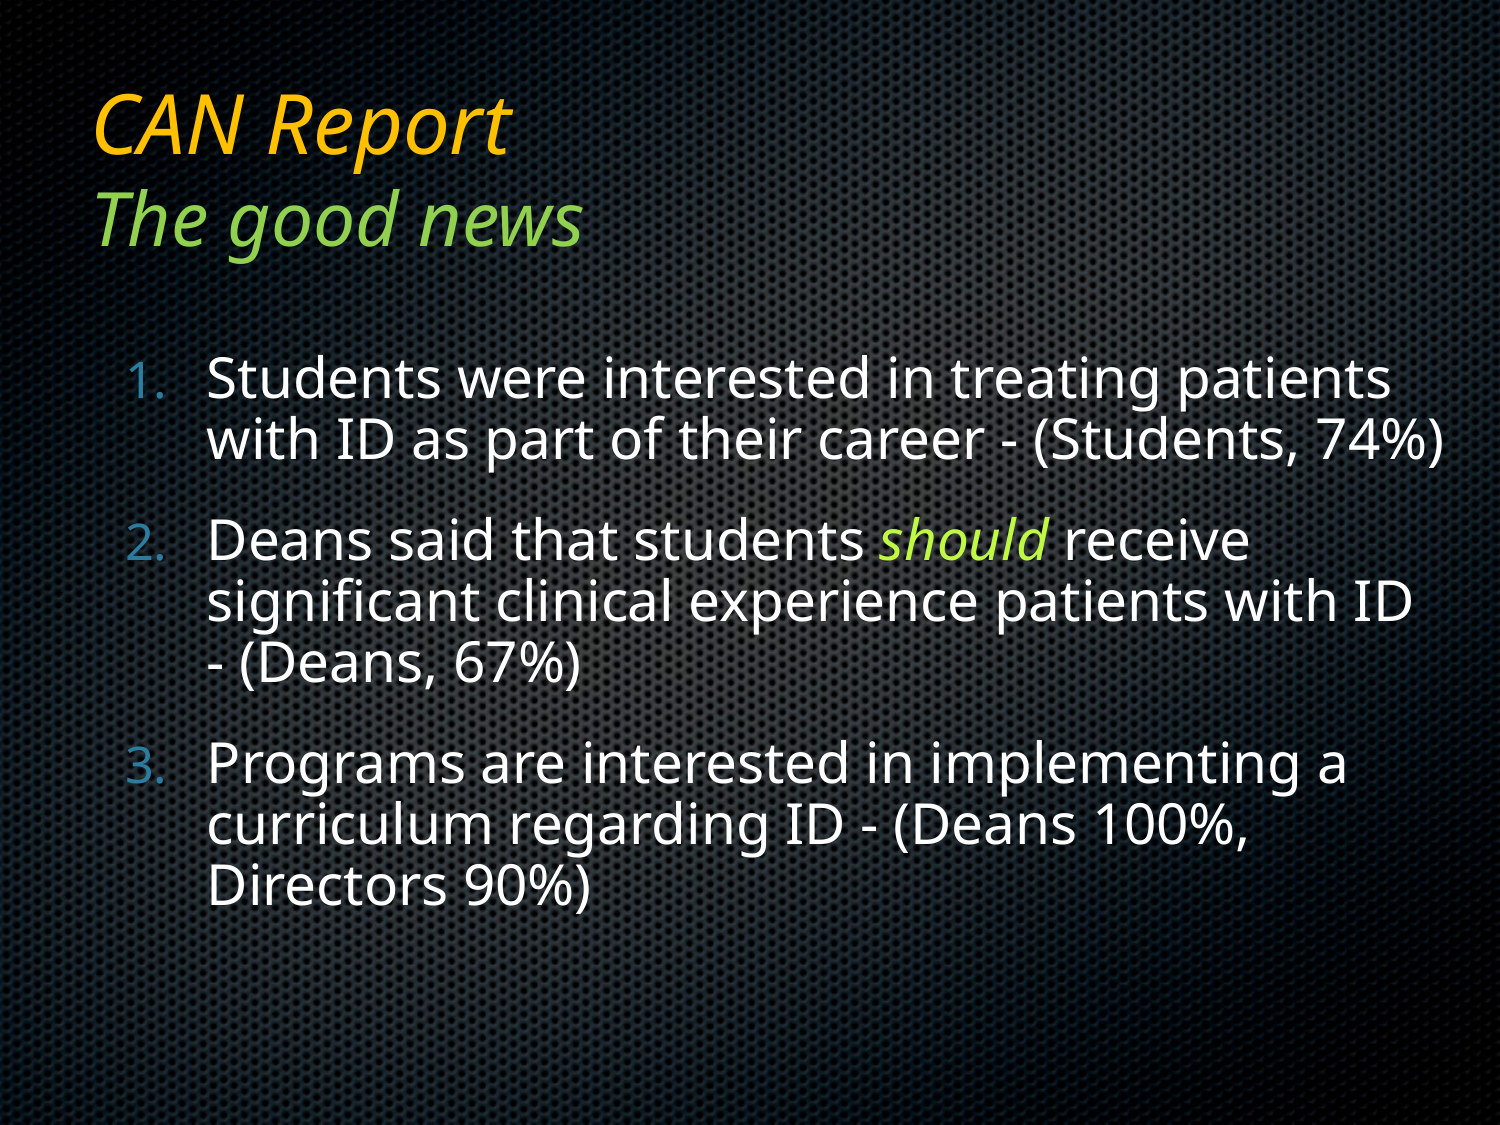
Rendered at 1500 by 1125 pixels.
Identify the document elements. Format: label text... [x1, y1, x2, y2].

picture [0, 0, 1500, 1125]
list Students were interested in treating patients with ID as part of their career - (Students, 74%) Deans said that students should receive significant clinical experience patients with ID - (Deans, 67%) Programs are interested in implementing a curriculum regarding ID - (Deans 100%, Directors 90%) [109, 341, 1461, 982]
title CAN Report The good news [74, 44, 1426, 288]
